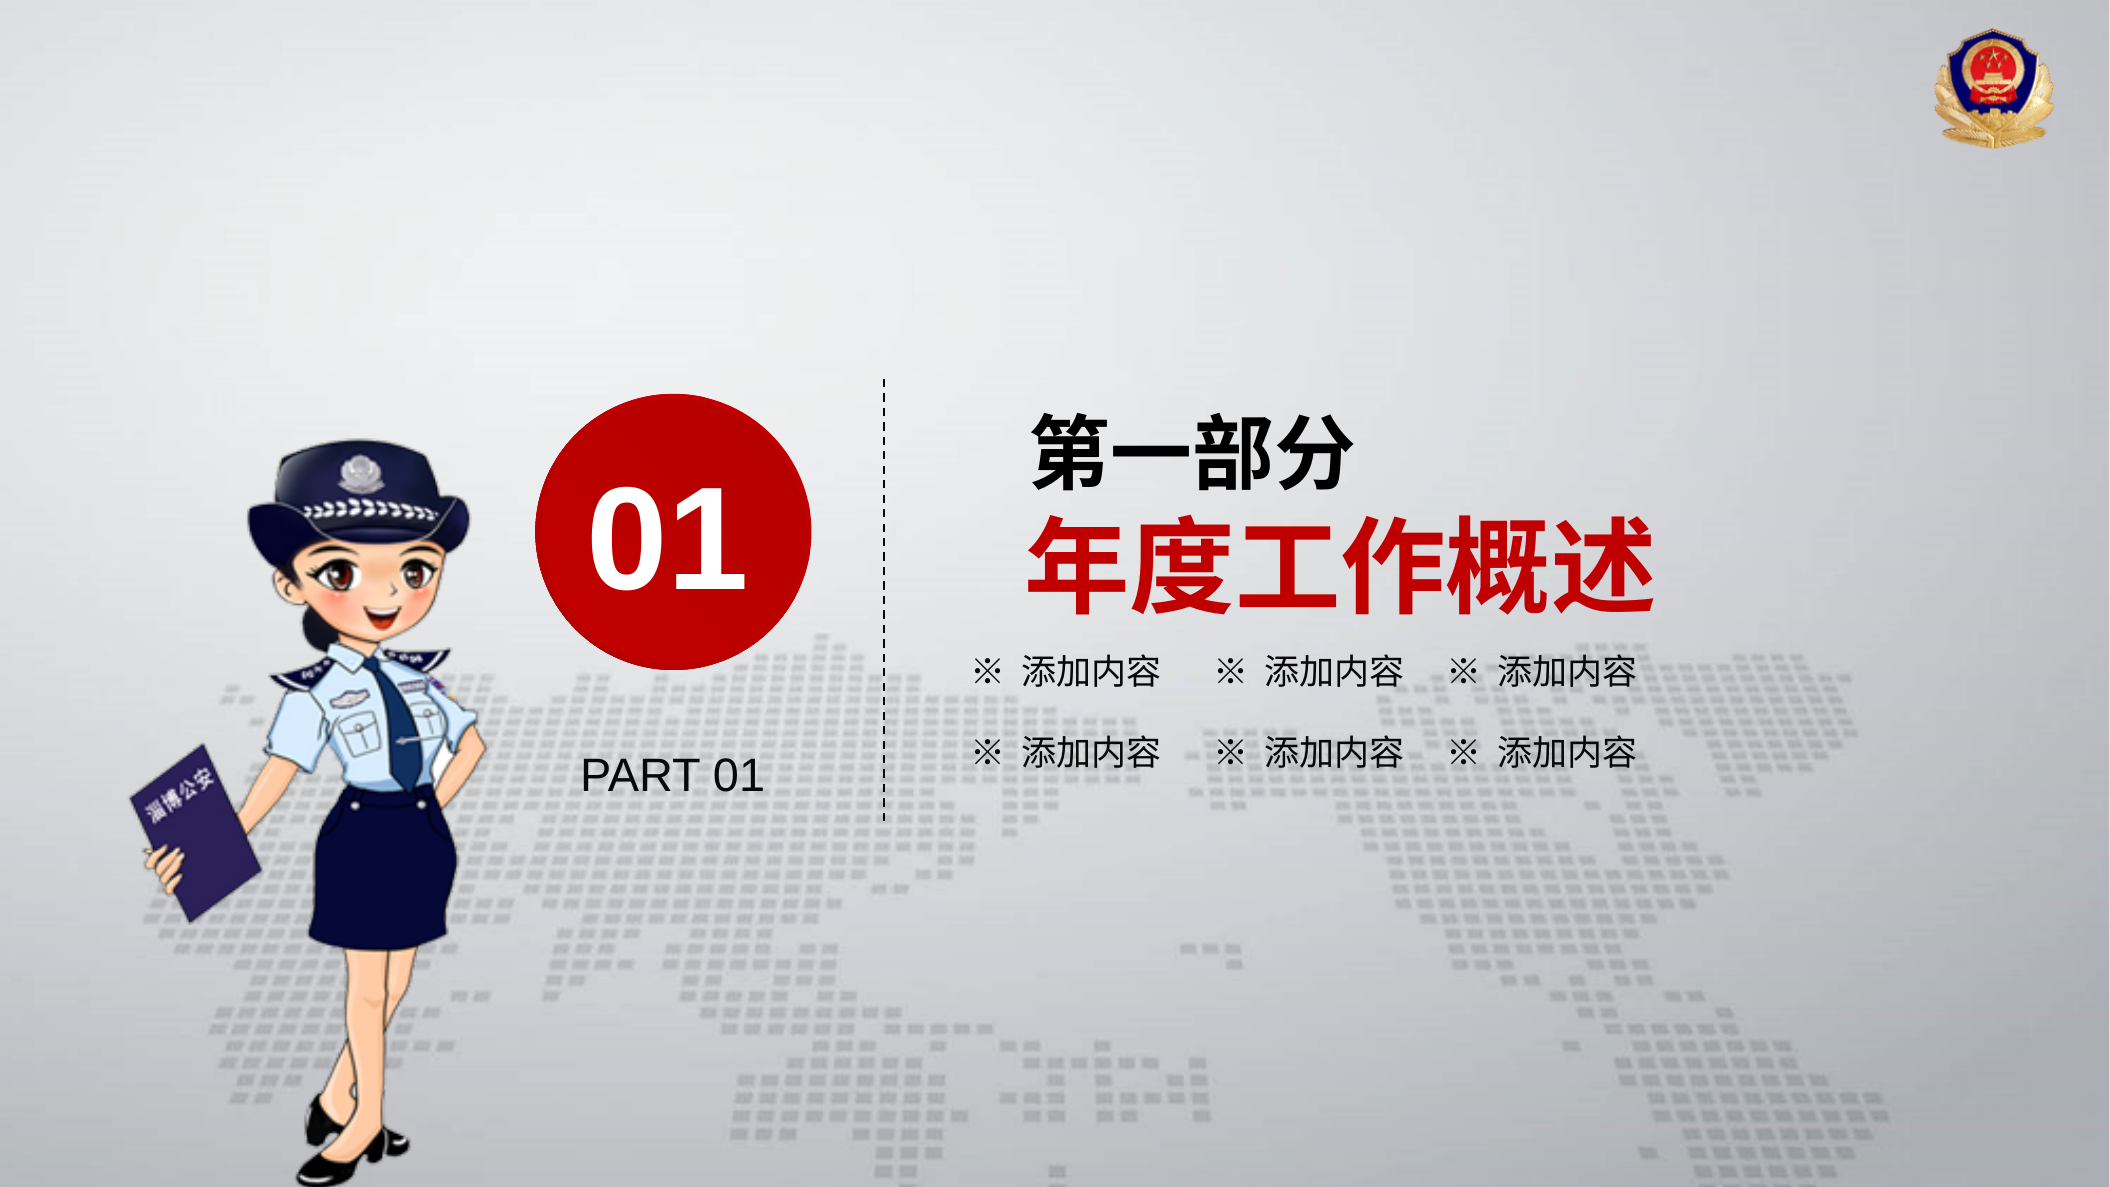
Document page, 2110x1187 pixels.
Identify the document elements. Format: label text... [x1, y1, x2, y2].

text_box ※ 添加内容 [956, 642, 1194, 699]
text_box PART 01 [580, 744, 789, 802]
text_box ※ 添加内容 [1432, 723, 1660, 779]
text_box ※ 添加内容 [1199, 723, 1427, 779]
picture [0, 0, 2110, 1187]
text_box ※ 添加内容 [1432, 642, 1670, 699]
text_box ※ 添加内容 [956, 723, 1184, 779]
text_box ※ 添加内容 [1199, 642, 1427, 699]
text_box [535, 393, 812, 670]
text_box 第一部分 年度工作概述 [994, 393, 1688, 634]
